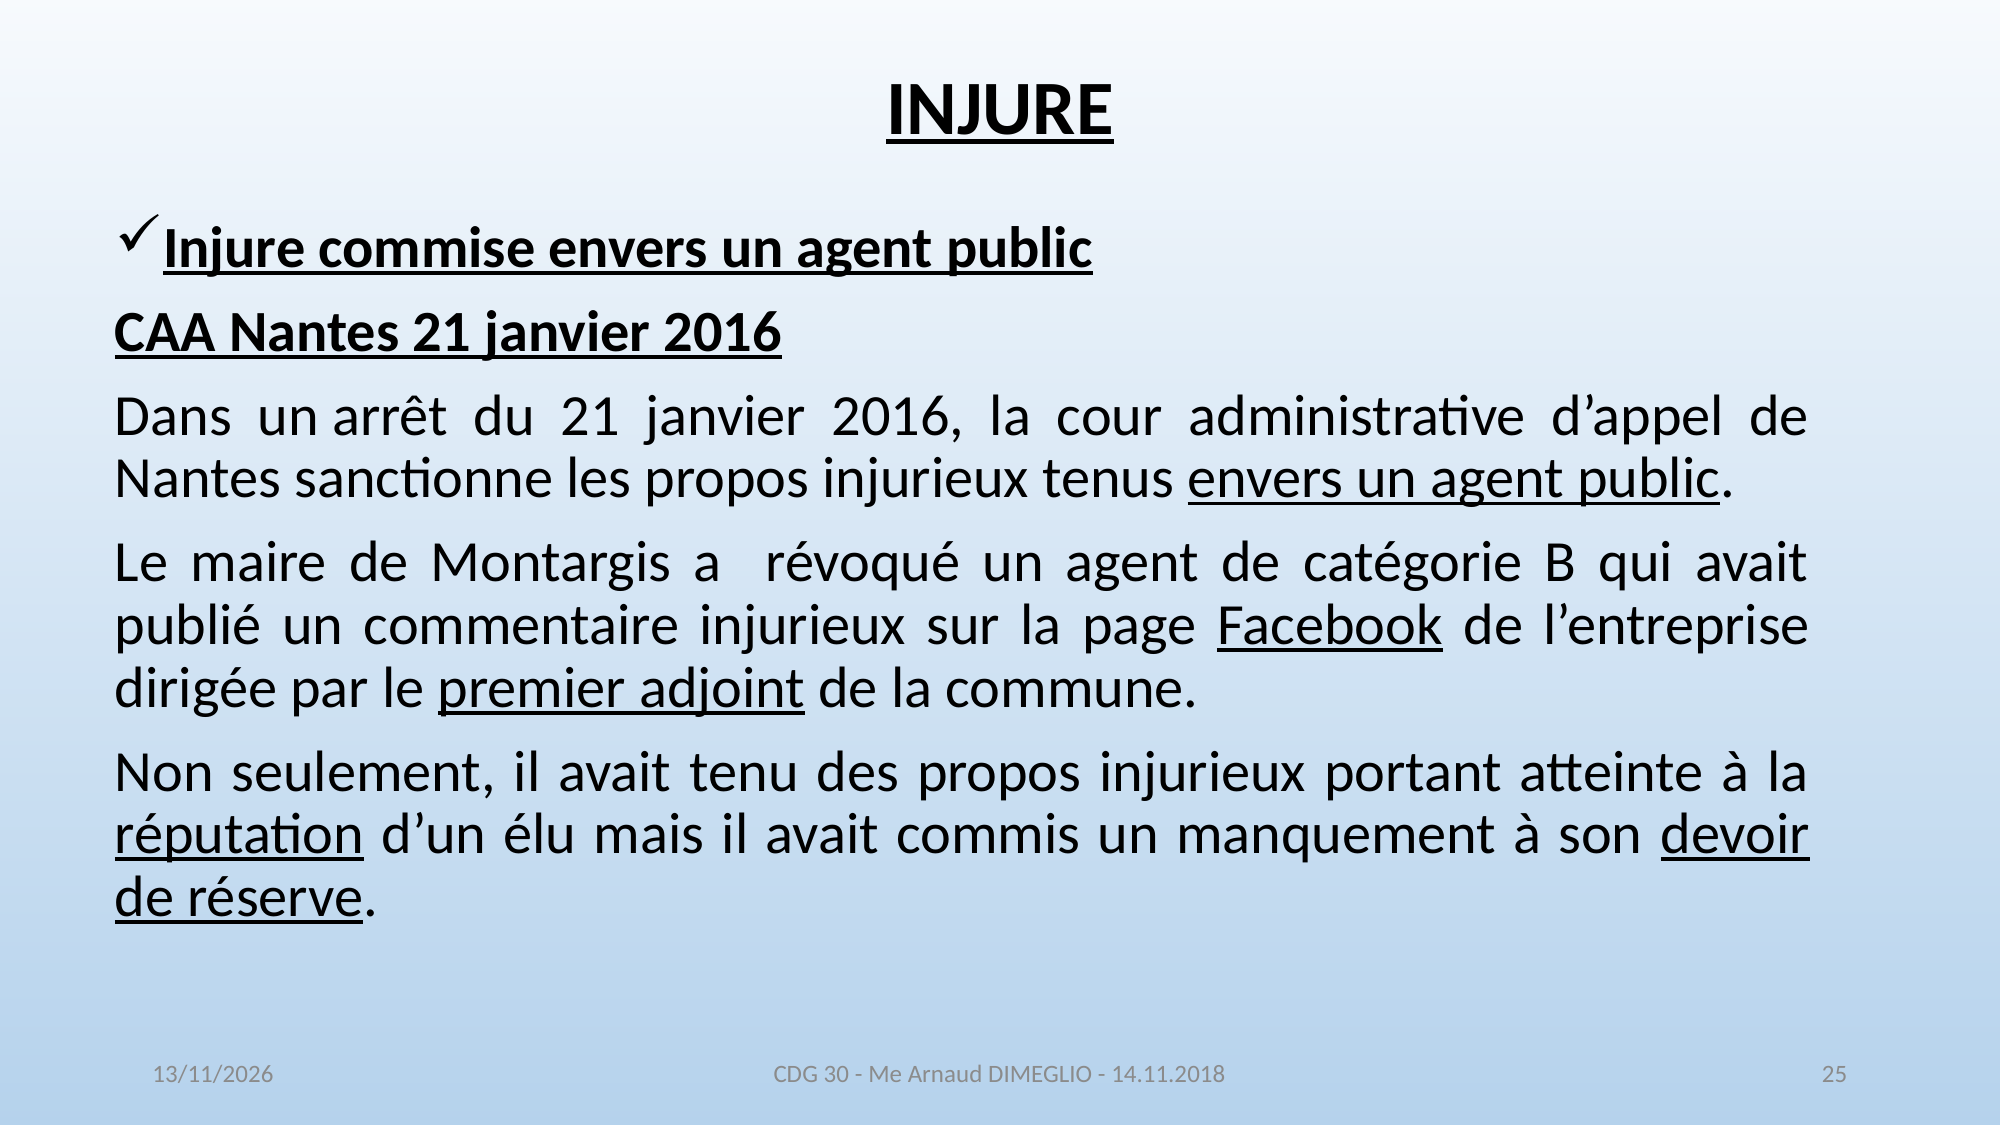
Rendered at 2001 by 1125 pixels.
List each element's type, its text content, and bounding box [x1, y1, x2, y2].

slide_number 25 [1412, 1042, 1863, 1103]
list Injure commise envers un agent public CAA Nantes 21 janvier 2016 Dans un arrêt du 21 janvier 2016, la cour administrative d’appel de Nantes sanctionne les propos injurieux tenus envers un agent public. Le maire de Montargis a révoqué un agent de catégorie B qui avait publié un commentaire injurieux sur la page Facebook de l’entreprise dirigée par le premier adjoint de la commune. Non seulement, il avait tenu des propos injurieux portant atteinte à la réputation d’un élu mais il avait commis un manquement à son devoir de réserve. [99, 210, 1825, 1066]
footer CDG 30 - Me Arnaud DIMEGLIO - 14.11.2018 [662, 1042, 1338, 1103]
title INJURE [137, 59, 1863, 252]
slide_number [137, 1042, 588, 1103]
